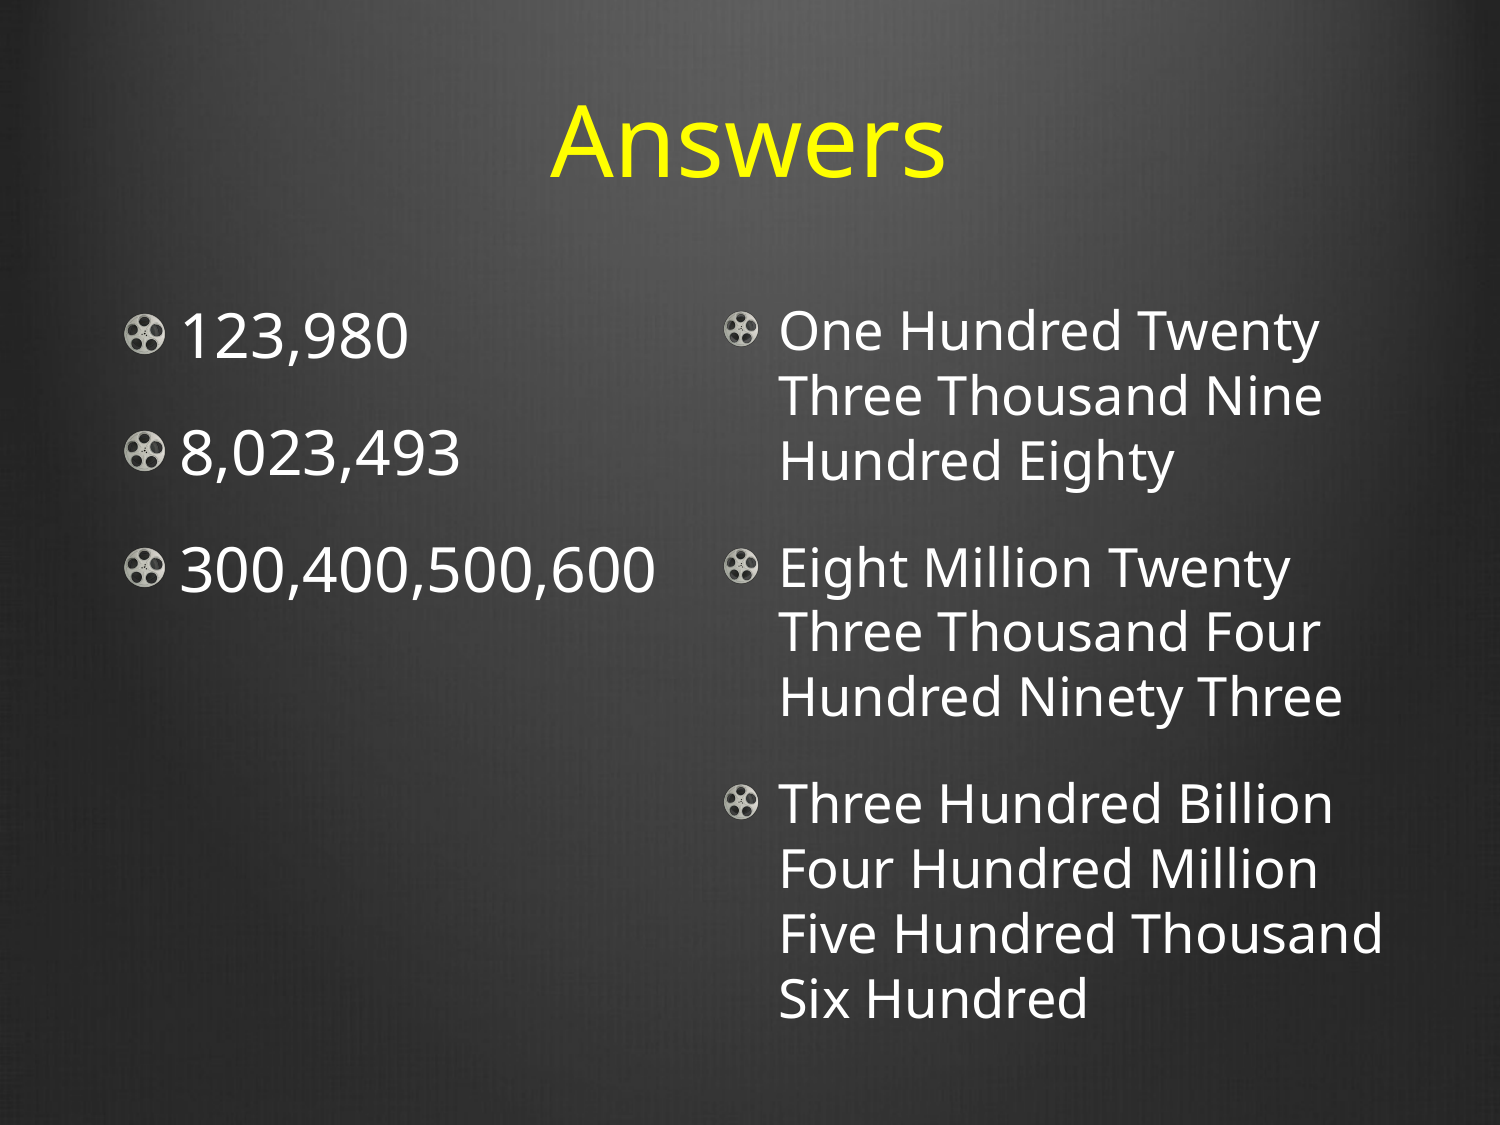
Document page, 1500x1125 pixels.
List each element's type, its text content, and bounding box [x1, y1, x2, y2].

picture [731, 309, 760, 348]
picture [731, 782, 760, 821]
list 123,980 8,023,493 300,400,500,600 [107, 288, 731, 901]
title Answers [112, 19, 1388, 255]
list One Hundred Twenty Three Thousand Nine Hundred Eighty Eight Million Twenty Three Thousand Four Hundred Ninety Three Three Hundred Billion Four Hundred Million Five Hundred Thousand Six Hundred [707, 288, 1430, 1102]
picture [122, 311, 167, 356]
picture [122, 428, 167, 473]
picture [731, 546, 760, 585]
picture [122, 545, 167, 589]
